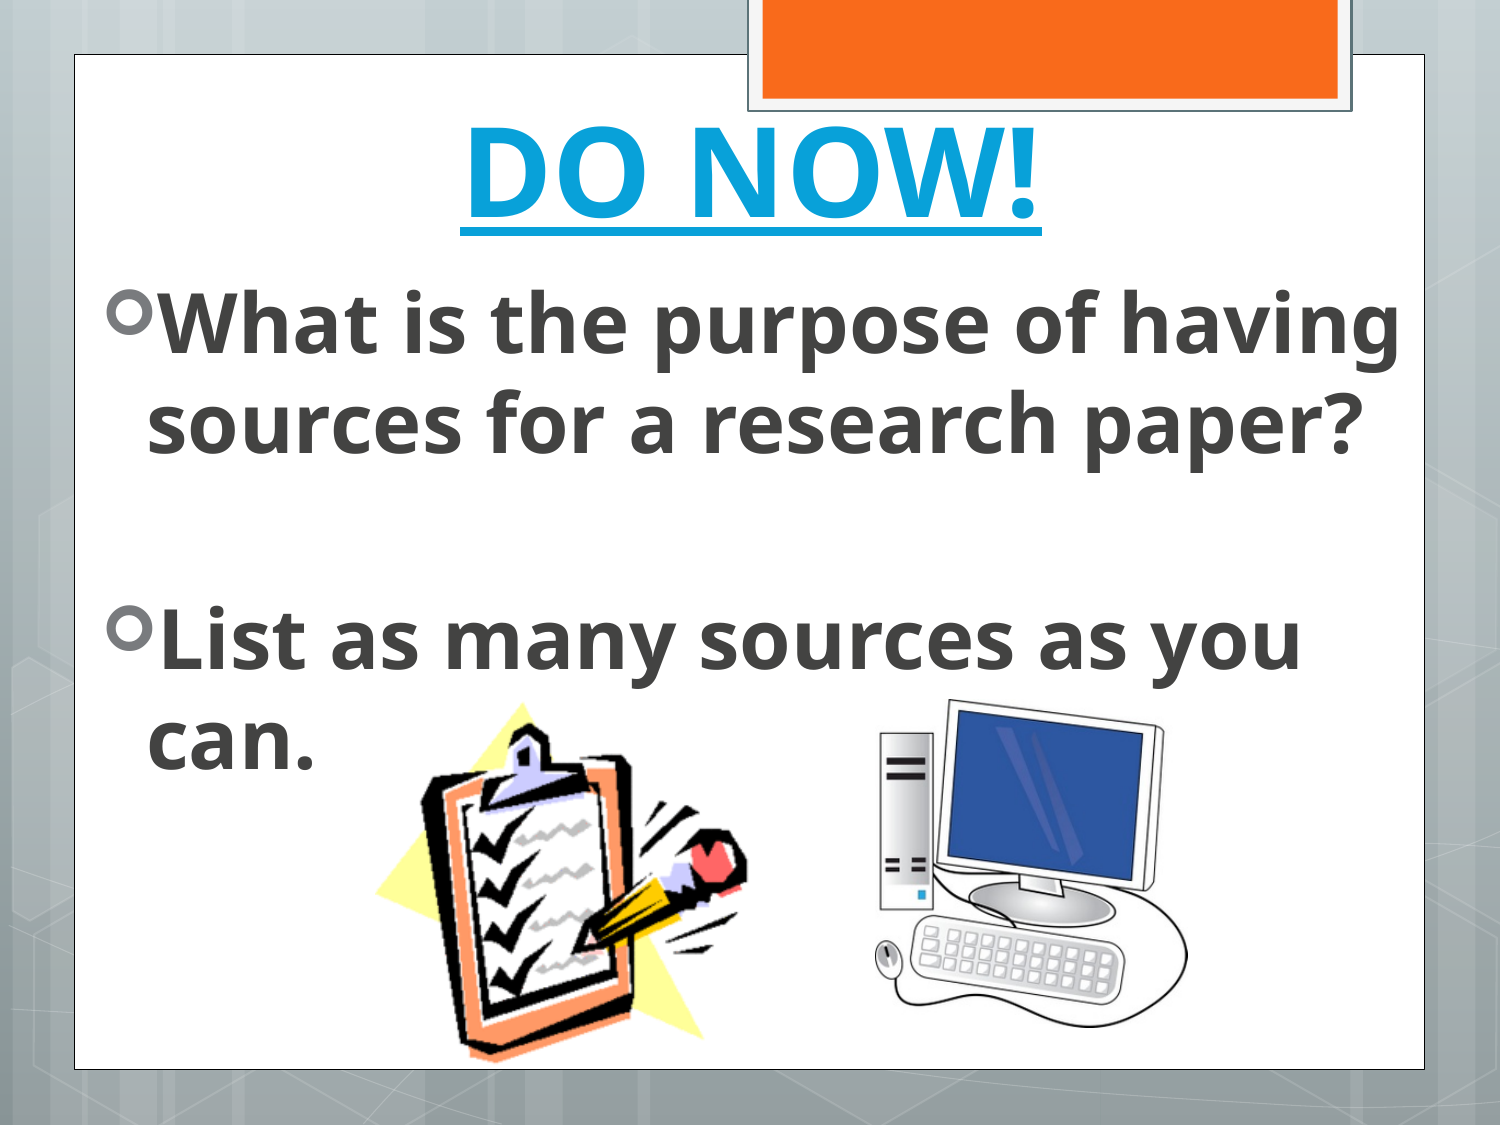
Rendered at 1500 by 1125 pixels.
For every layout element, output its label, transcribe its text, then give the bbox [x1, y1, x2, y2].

list What is the purpose of having sources for a research paper? List as many sources as you can. [75, 262, 1425, 920]
picture [374, 699, 751, 1066]
picture [874, 699, 1188, 1029]
title DO NOW! [174, 62, 1328, 250]
